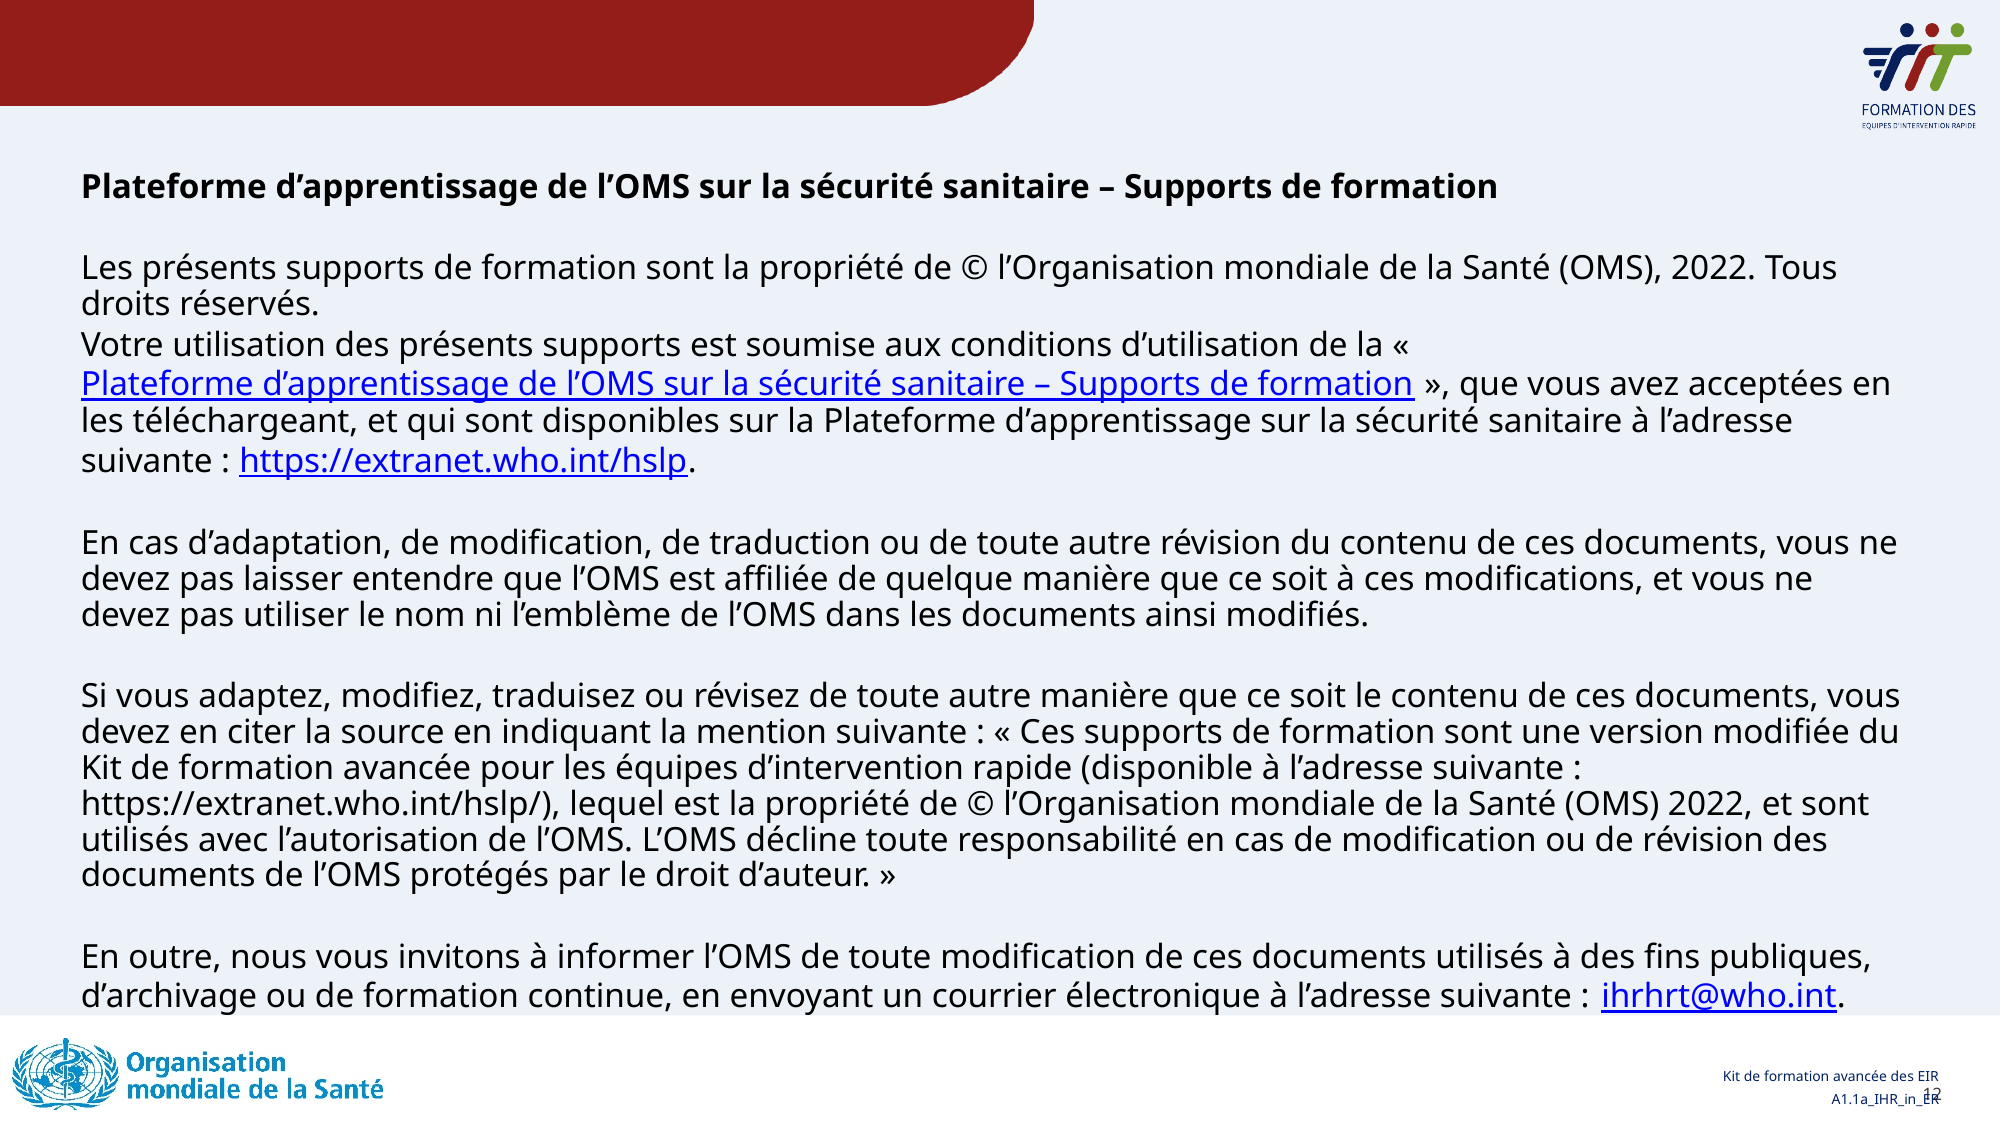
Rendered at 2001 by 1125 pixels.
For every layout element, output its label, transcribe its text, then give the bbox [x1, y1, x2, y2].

list Plateforme d’apprentissage de l’OMS sur la sécurité sanitaire – Supports de formation Les présents supports de formation sont la propriété de © l’Organisation mondiale de la Santé (OMS), 2022. Tous droits réservés. Votre utilisation des présents supports est soumise aux conditions d’utilisation de la « Plateforme d’apprentissage de l’OMS sur la sécurité sanitaire – Supports de formation », que vous avez acceptées en les téléchargeant, et qui sont disponibles sur la Plateforme d’apprentissage sur la sécurité sanitaire à l’adresse suivante : https://extranet.who.int/hslp. En cas d’adaptation, de modification, de traduction ou de toute autre révision du contenu de ces documents, vous ne devez pas laisser entendre que l’OMS est affiliée de quelque manière que ce soit à ces modifications, et vous ne devez pas utiliser le nom ni l’emblème de l’OMS dans les documents ainsi modifiés. Si vous adaptez, modifiez, traduisez ou révisez de toute autre manière que ce soit le contenu de ces documents, vous devez en citer la source en indiquant la mention suivante : « Ces supports de formation sont une version modifiée du Kit de formation avancée pour les équipes d’intervention rapide (disponible à l’adresse suivante : https://extranet.who.int/hslp/), lequel est la propriété de © l’Organisation mondiale de la Santé (OMS) 2022, et sont utilisés avec l’autorisation de l’OMS. L’OMS décline toute responsabilité en cas de modification ou de révision des documents de l’OMS protégés par le droit d’auteur. » En outre, nous vous invitons à informer l’OMS de toute modification de ces documents utilisés à des fins publiques, d’archivage ou de formation continue, en envoyant un courrier électronique à l’adresse suivante : ihrhrt@who.int. [78, 169, 1911, 989]
picture [12, 1038, 383, 1110]
picture [1862, 22, 1976, 130]
picture [0, 0, 1034, 106]
